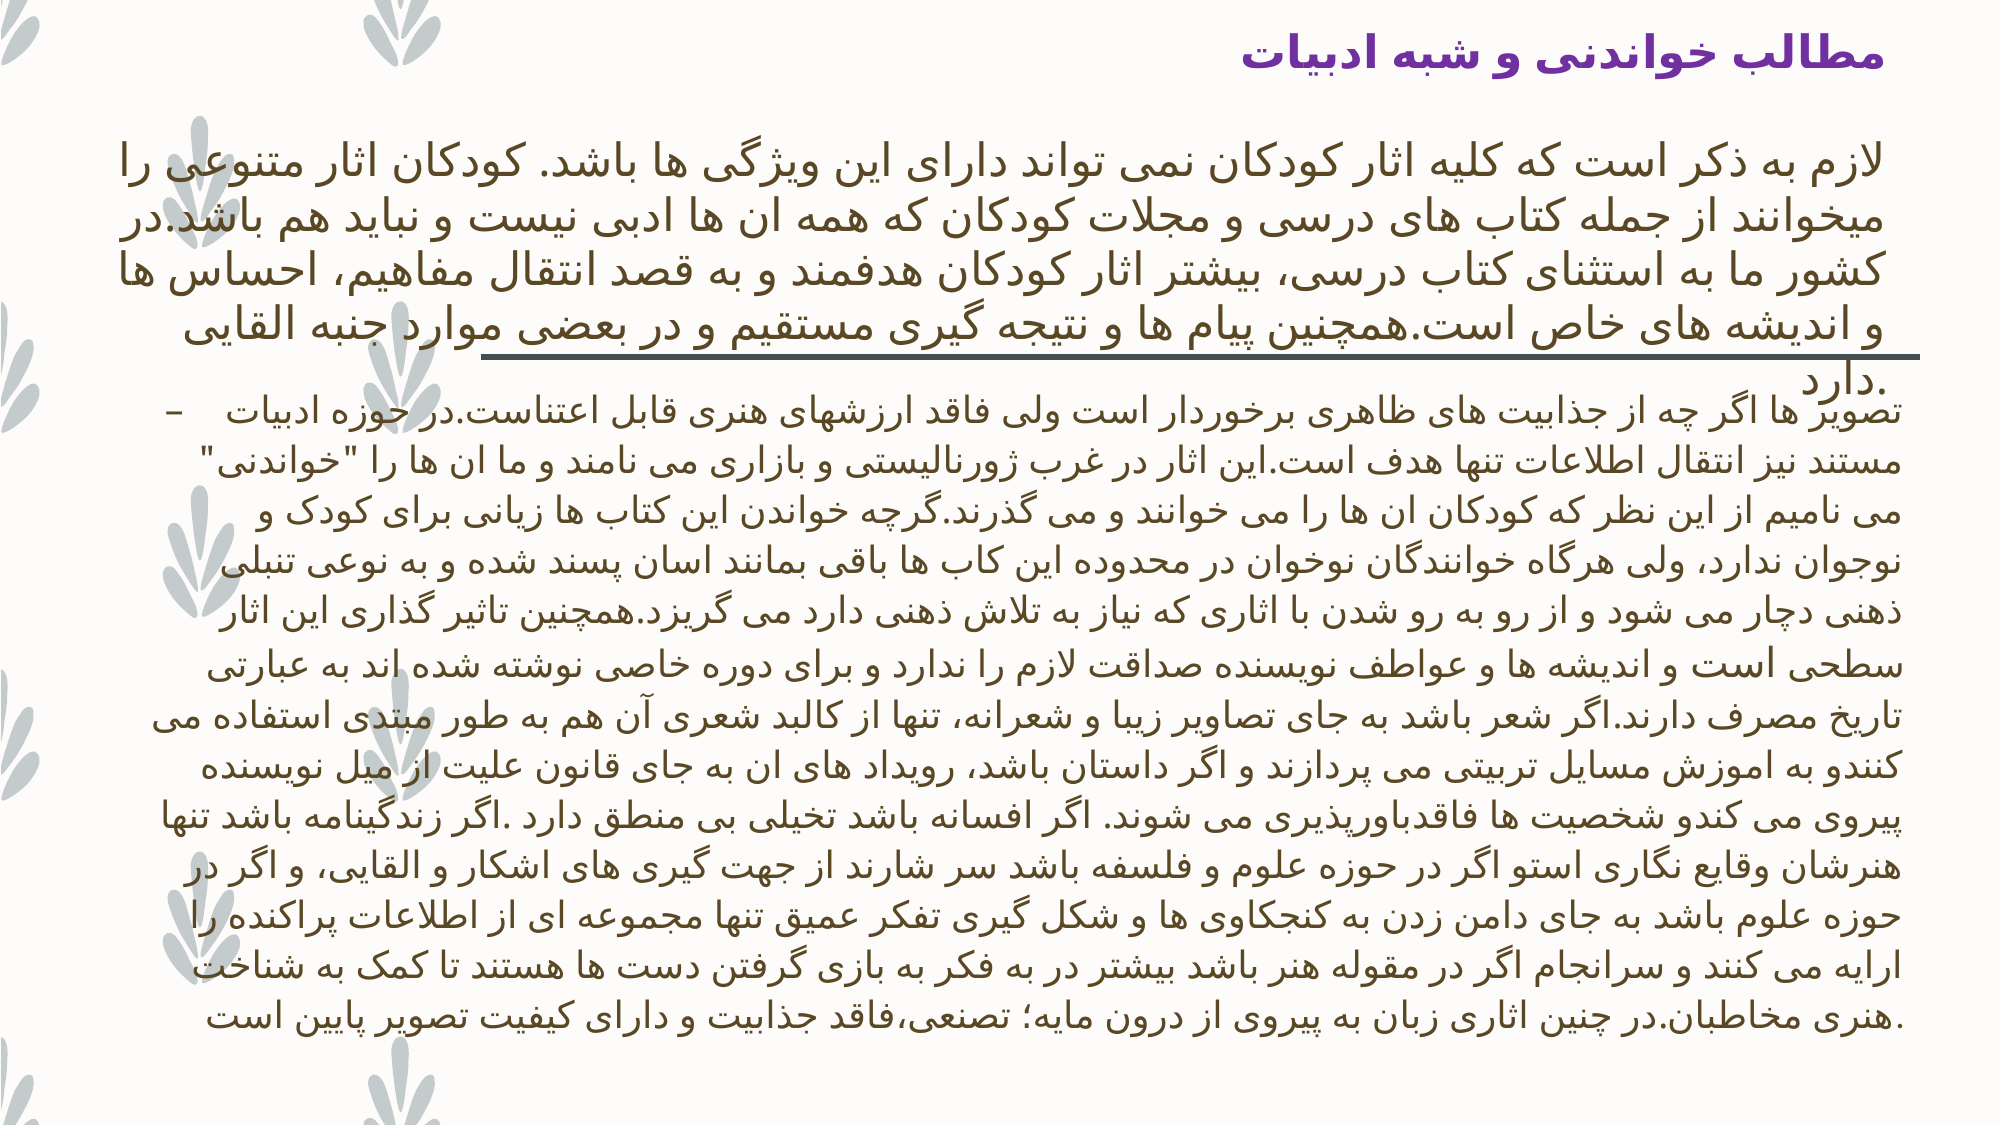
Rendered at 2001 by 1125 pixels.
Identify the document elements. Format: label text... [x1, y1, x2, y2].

title مطالب خواندنی و شبه ادبیات لازم به ذکر است که کلیه اثار کودکان نمی تواند دارای این ویژگی ها باشد. کودکان اثار متنوعی را میخوانند از جمله کتاب های درسی و مجلات کودکان که همه ان ها ادبی نیست و نباید هم باشد.در کشور ما به استثنای کتاب درسی، بیشتر اثار کودکان هدفمند و به قصد انتقال مفاهیم، احساس ها و اندیشه های خاص است.همچنین پیام ها و نتیجه گیری مستقیم و در بعضی موارد جنبه القایی دارد. [80, 17, 1903, 274]
list تصویر ها اگر چه از جذابیت های ظاهری برخوردار است ولی فاقد ارزشهای هنری قابل اعتناست.در حوزه ادبیات مستند نیز انتقال اطلاعات تنها هدف است.این اثار در غرب ژورنالیستی و بازاری می نامند و ما ان ها را "خواندنی" می نامیم از این نظر که کودکان ان ها را می خوانند و می گذرند.گرچه خواندن این کتاب ها زیانی برای کودک و نوجوان ندارد، ولی هرگاه خوانندگان نوخوان در محدوده این کاب ها باقی بمانند اسان پسند شده و به نوعی تنبلی ذهنی دچار می شود و از رو به رو شدن با اثاری که نیاز به تلاش ذهنی دارد می گریزد.همچنین تاثیر گذاری این اثار سطحی است و اندیشه ها و عواطف نویسنده صداقت لازم را ندارد و برای دوره خاصی نوشته شده اند به عبارتی تاریخ مصرف دارند.اگر شعر باشد به جای تصاویر زیبا و شعرانه، تنها از کالبد شعری آن هم به طور مبتدی استفاده می کنندو به اموزش مسایل تربیتی می پردازند و اگر داستان باشد، رویداد های ان به جای قانون علیت از میل نویسنده پیروی می کندو شخصیت ها فاقدباورپذیری می شوند. اگر افسانه باشد تخیلی بی منطق دارد .اگر زندگینامه باشد تنها هنرشان وقایع نگاری استو اگر در حوزه علوم و فلسفه باشد سر شارند از جهت گیری های اشکار و القایی، و اگر در حوزه علوم باشد به جای دامن زدن به کنجکاوی ها و شکل گیری تفکر عمیق تنها مجموعه ای از اطلاعات پراکنده را ارایه می کنند و سرانجام اگر در مقوله هنر باشد بیشتر در به فکر به بازی گرفتن دست ها هستند تا کمک به شناخت هنری مخاطبان.در چنین اثاری زبان به پیروی از درون مایه؛ تصنعی،فاقد جذابیت و دارای کیفیت تصویر پایین است. [80, 373, 1920, 1098]
